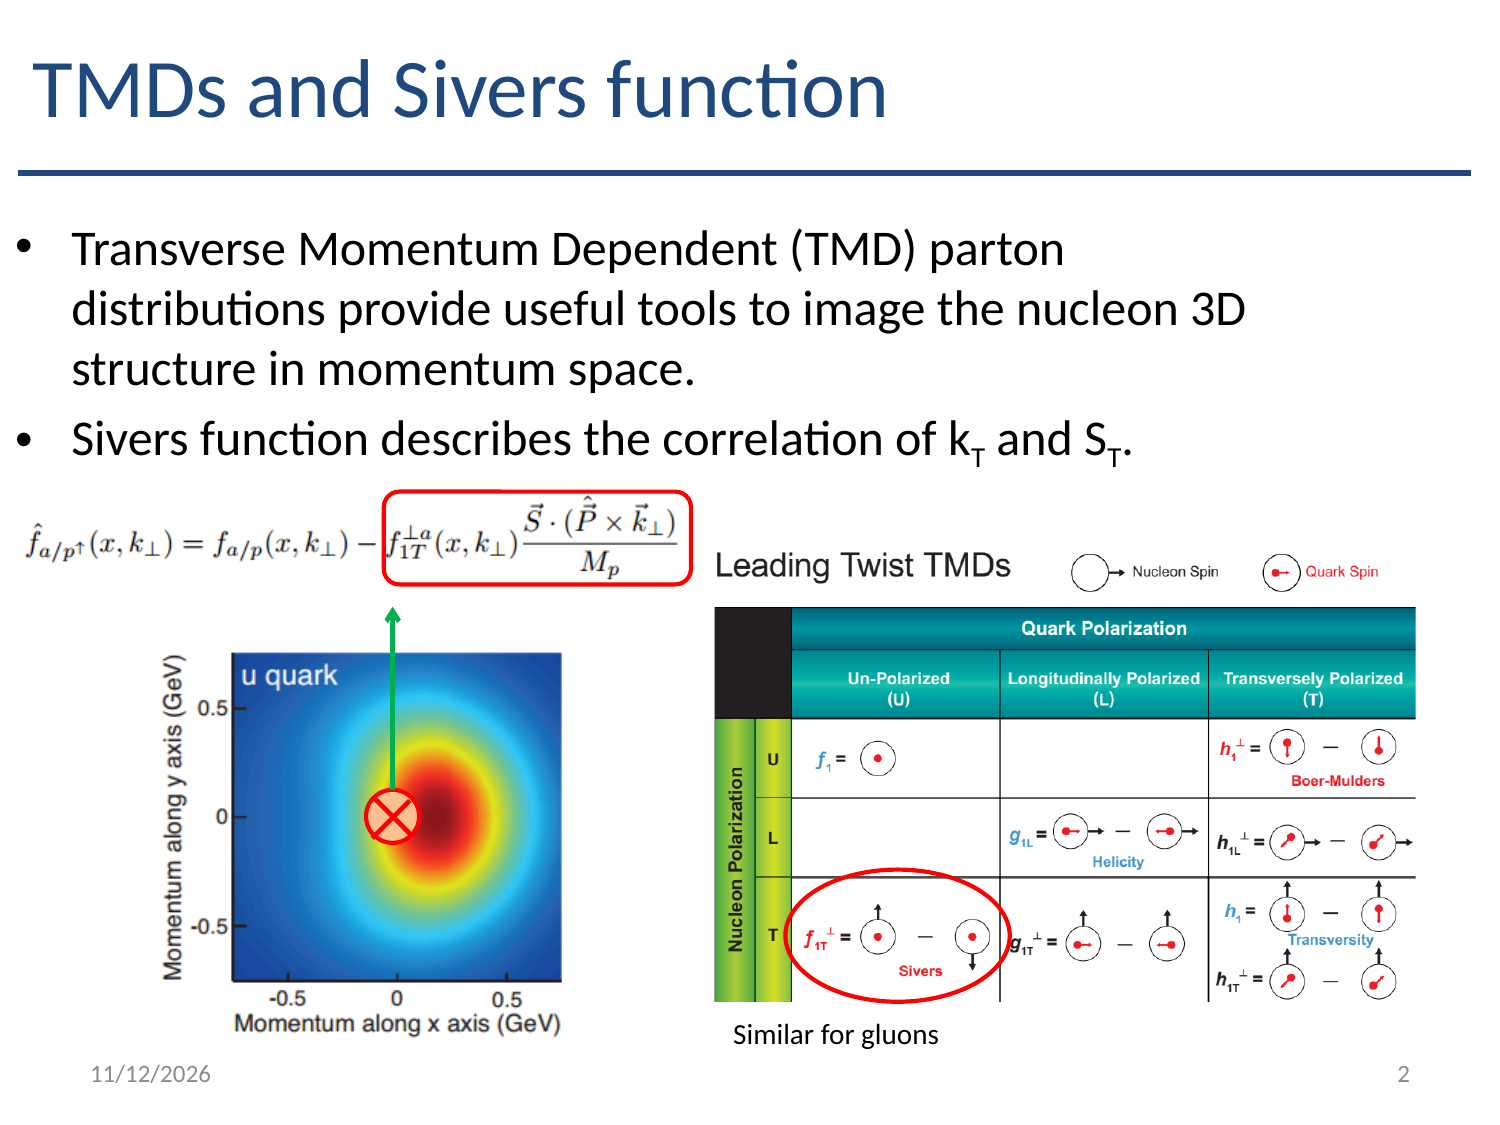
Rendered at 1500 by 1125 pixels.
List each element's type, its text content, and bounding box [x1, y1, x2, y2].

slide_number 2 [1074, 1042, 1425, 1103]
list Transverse Momentum Dependent (TMD) parton distributions provide useful tools to image the nucleon 3D structure in momentum space. Sivers function describes the correlation of kT and ST. [0, 208, 1278, 858]
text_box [714, 547, 1416, 1059]
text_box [365, 789, 420, 844]
title TMDs and Sivers function [17, 7, 1483, 161]
picture [123, 630, 585, 1047]
picture [17, 491, 679, 585]
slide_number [75, 1042, 425, 1103]
text_box [681, 490, 694, 584]
